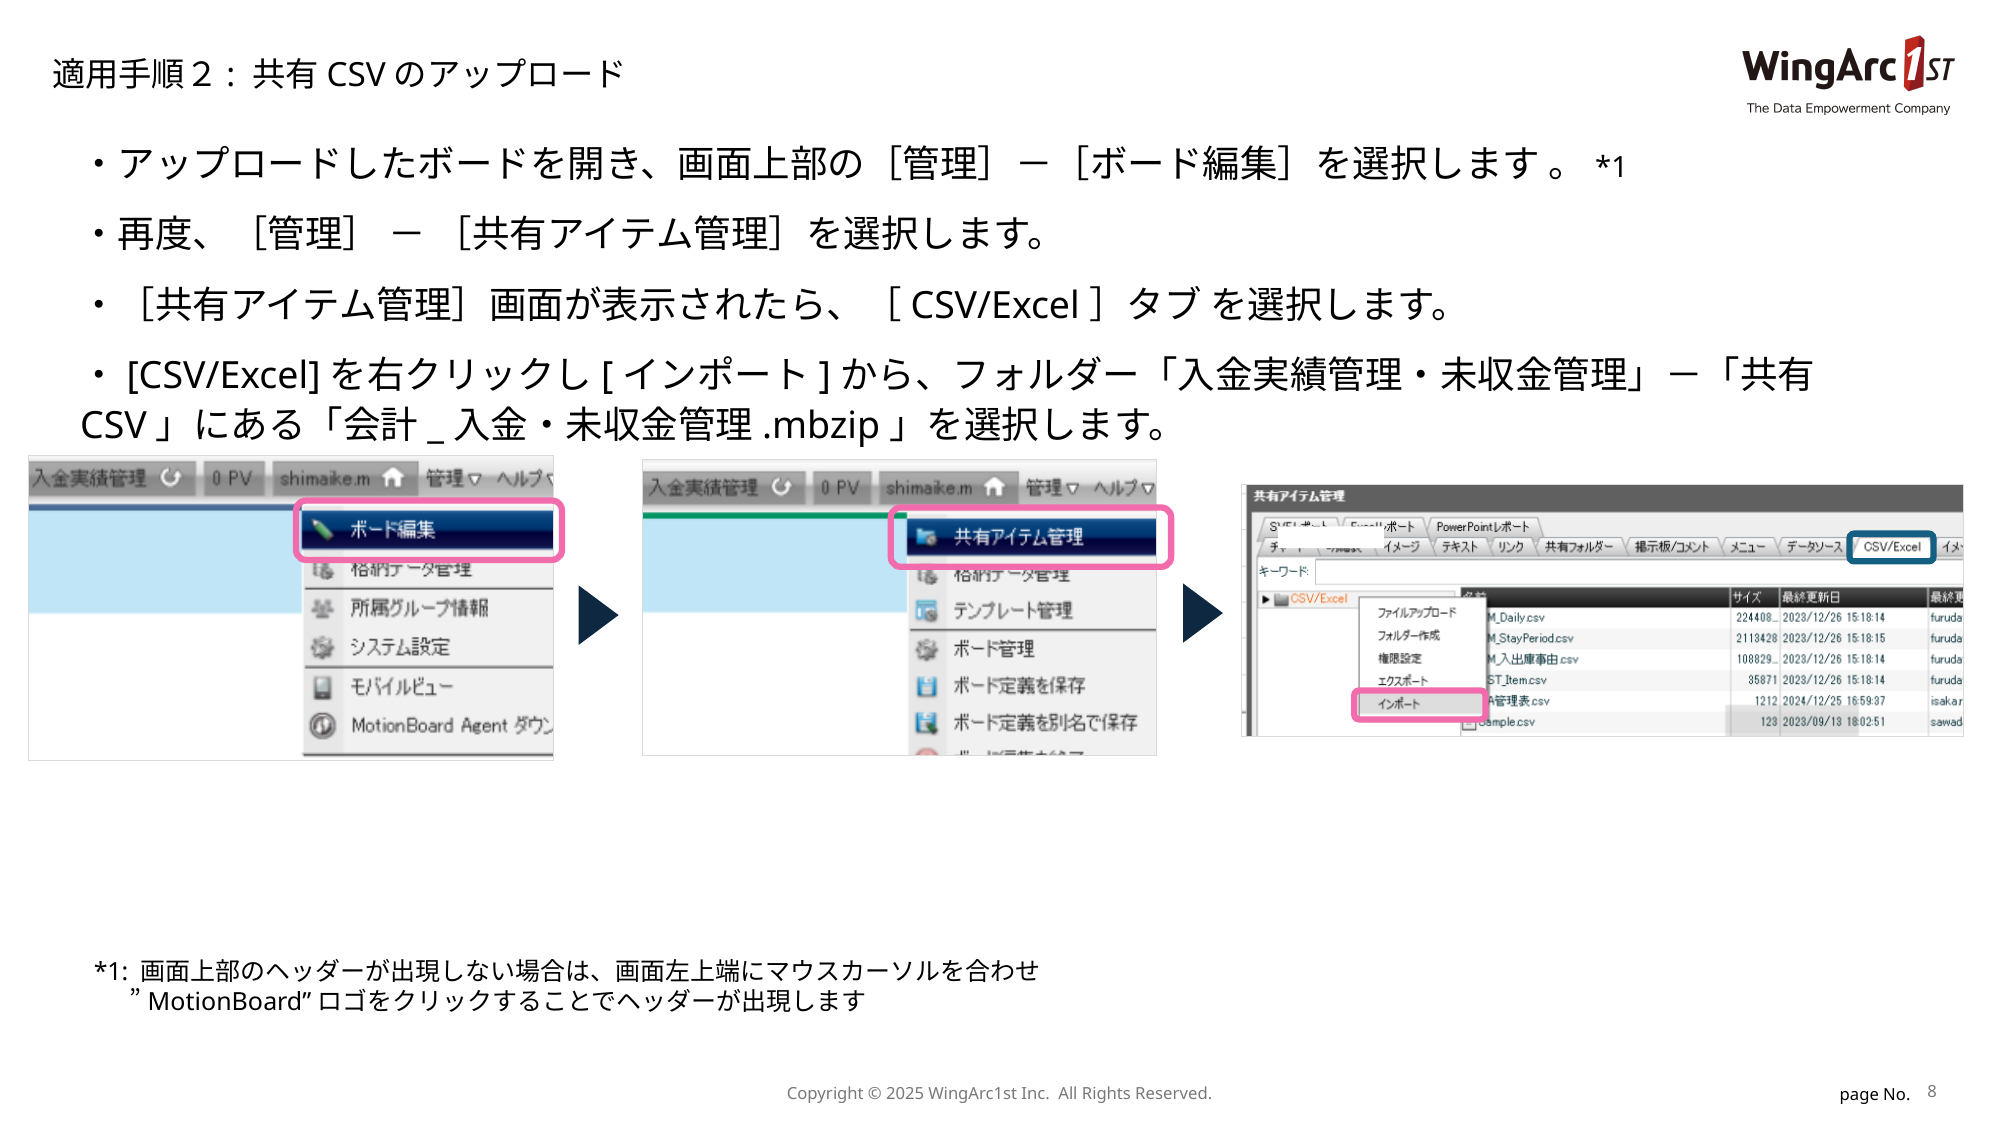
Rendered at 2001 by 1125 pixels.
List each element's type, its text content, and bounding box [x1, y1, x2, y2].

text_box [1181, 580, 1226, 646]
slide_number 8 [1927, 1068, 1980, 1116]
picture [1726, 19, 1971, 129]
text_box *1: 画面上部のヘッダーが出現しない場合は、画面左上端にマウスカーソルを合わせ ”MotionBoard”ロゴをクリックすることでヘッダーが出現します [78, 948, 1223, 1023]
text_box [577, 582, 622, 648]
text_box [1158, 505, 1173, 569]
picture [27, 455, 554, 762]
picture [642, 459, 1158, 757]
footer Copyright © 2025 WingArc1st Inc. All Rights Reserved. [746, 1073, 1254, 1112]
list ・アップロードしたボードを開き、画面上部の［管理］－［ボード編集］を選択します 。*1 ・再度、［管理］ － ［共有アイテム管理］を選択します。 ・［共有アイテム管理］画面が表示されたら、［CSV/Excel］タブ を選択します。 ・[CSV/Excel]を右クリックし[インポート]から、フォルダー「入金実績管理・未収金管理」－「共有CSV」にある「会計_入金・未収金管理.mbzip」を選択します。 [65, 128, 1935, 425]
text_box [554, 499, 564, 562]
picture [1240, 484, 1964, 737]
title 適用手順２: 共有CSVのアップロード [46, 56, 651, 95]
